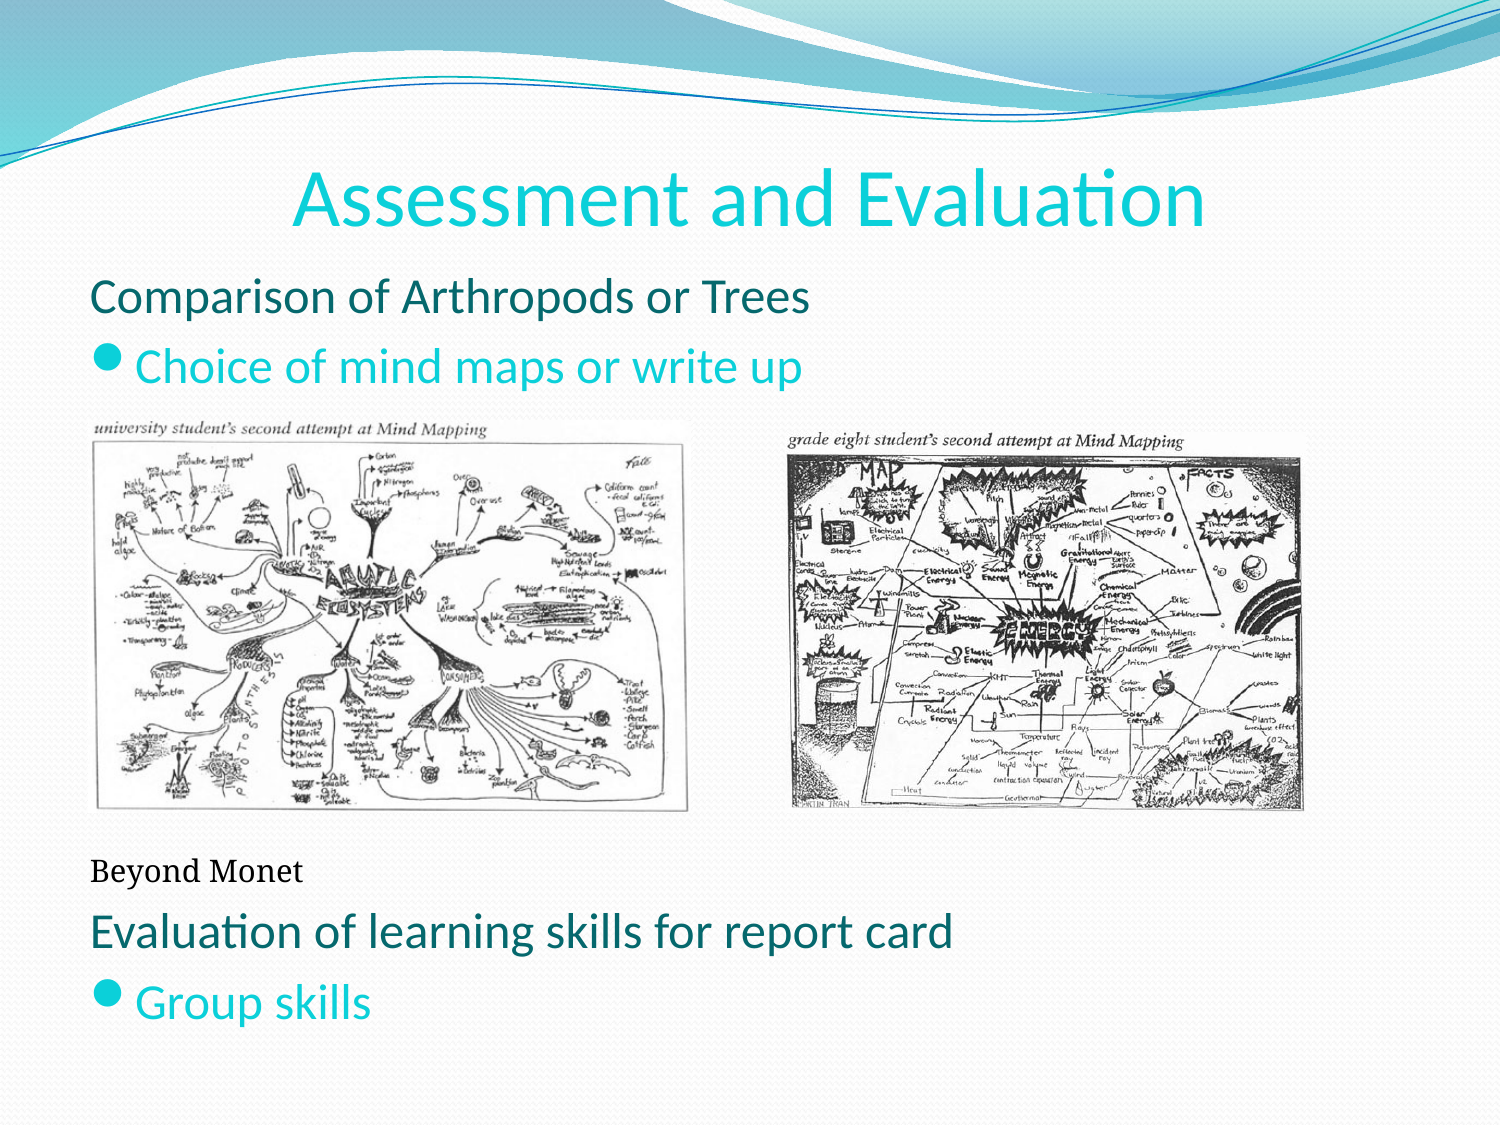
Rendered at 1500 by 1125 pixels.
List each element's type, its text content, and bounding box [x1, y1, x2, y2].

picture [88, 420, 692, 813]
list Comparison of Arthropods or Trees Choice of mind maps or write up Beyond Monet Evaluation of learning skills for report card Group skills [75, 255, 1425, 1038]
picture [785, 432, 1306, 813]
title Assessment and Evaluation [75, 115, 1425, 244]
